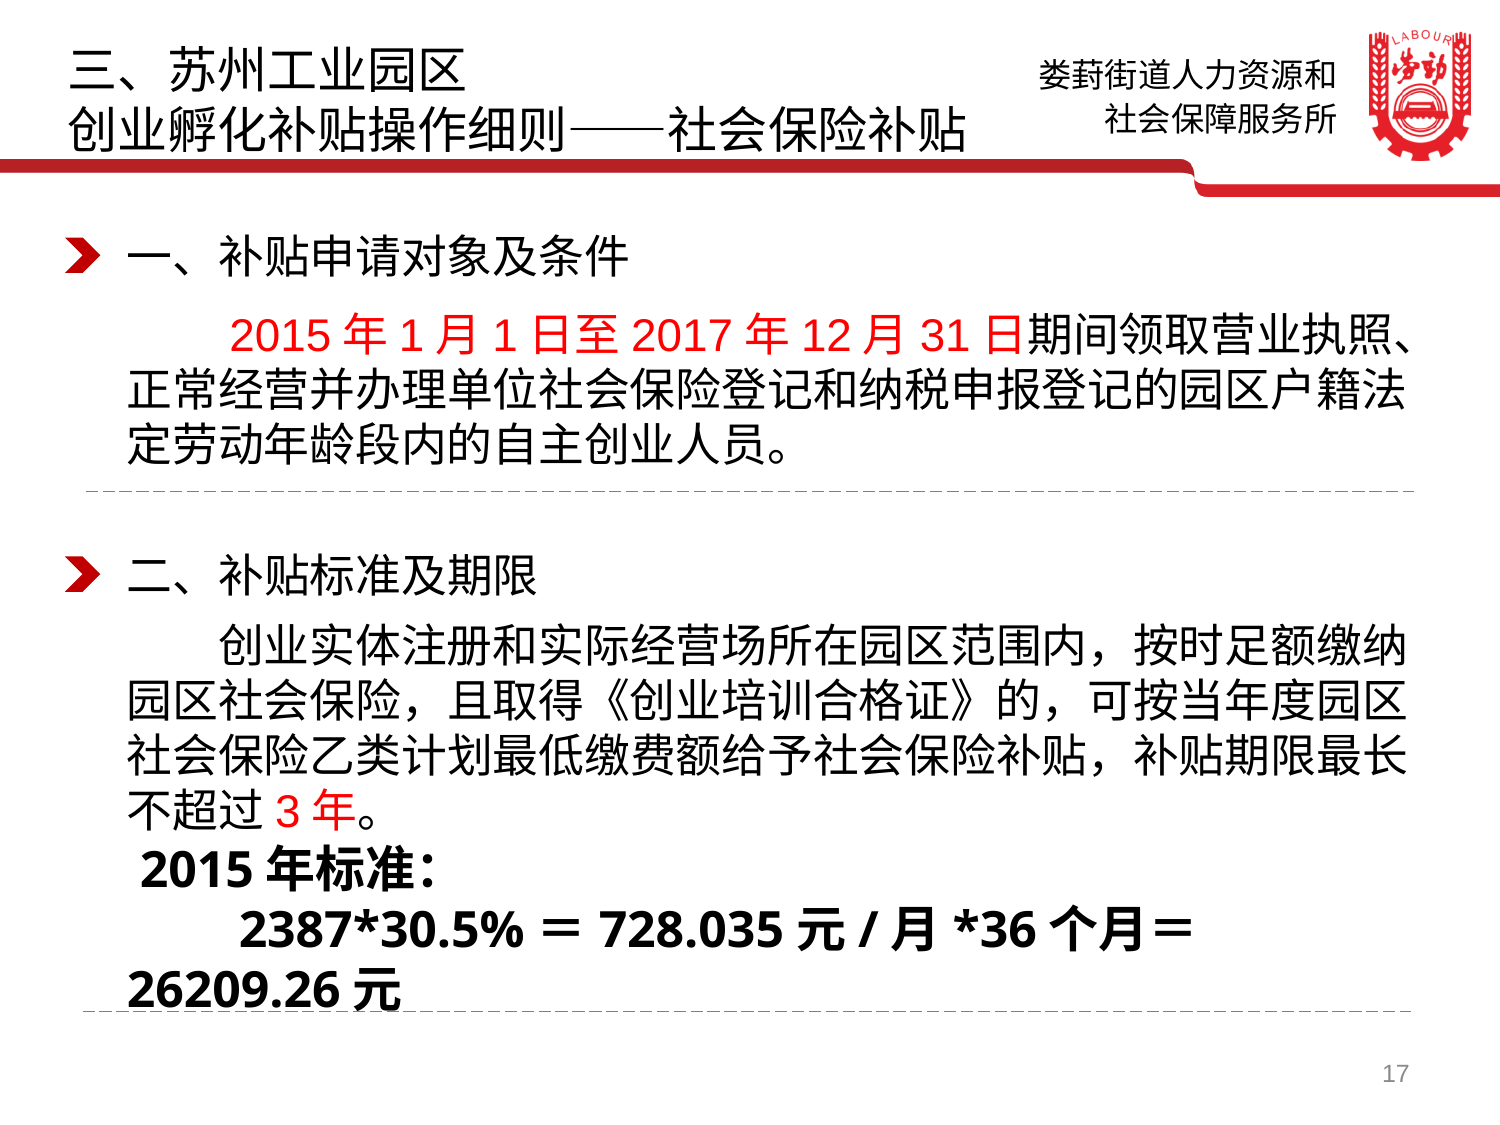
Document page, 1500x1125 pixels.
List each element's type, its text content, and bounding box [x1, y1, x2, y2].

text_box 二、补贴标准及期限 [112, 538, 668, 609]
text_box [62, 554, 103, 594]
text_box 创业实体注册和实际经营场所在园区范围内，按时足额缴纳园区社会保险，且取得《创业培训合格证》的，可按当年度园区社会保险乙类计划最低缴费额给予社会保险补贴，补贴期限最长不超过3年。 2015年标准： 2387*30.5%＝728.035元/月*36个月＝26209.26元 [112, 609, 1424, 1080]
text_box 三、苏州工业园区 创业孵化补贴操作细则——社会保险补贴 [53, 30, 1022, 166]
text_box 2015年1月1日至2017年12月31日期间领取营业执照、正常经营并办理单位社会保险登记和纳税申报登记的园区户籍法定劳动年龄段内的自主创业人员。 [112, 298, 1424, 478]
text_box 一、补贴申请对象及条件 [112, 219, 750, 290]
picture [0, 30, 1500, 197]
slide_number 17 [1074, 1042, 1425, 1103]
text_box [62, 235, 103, 276]
